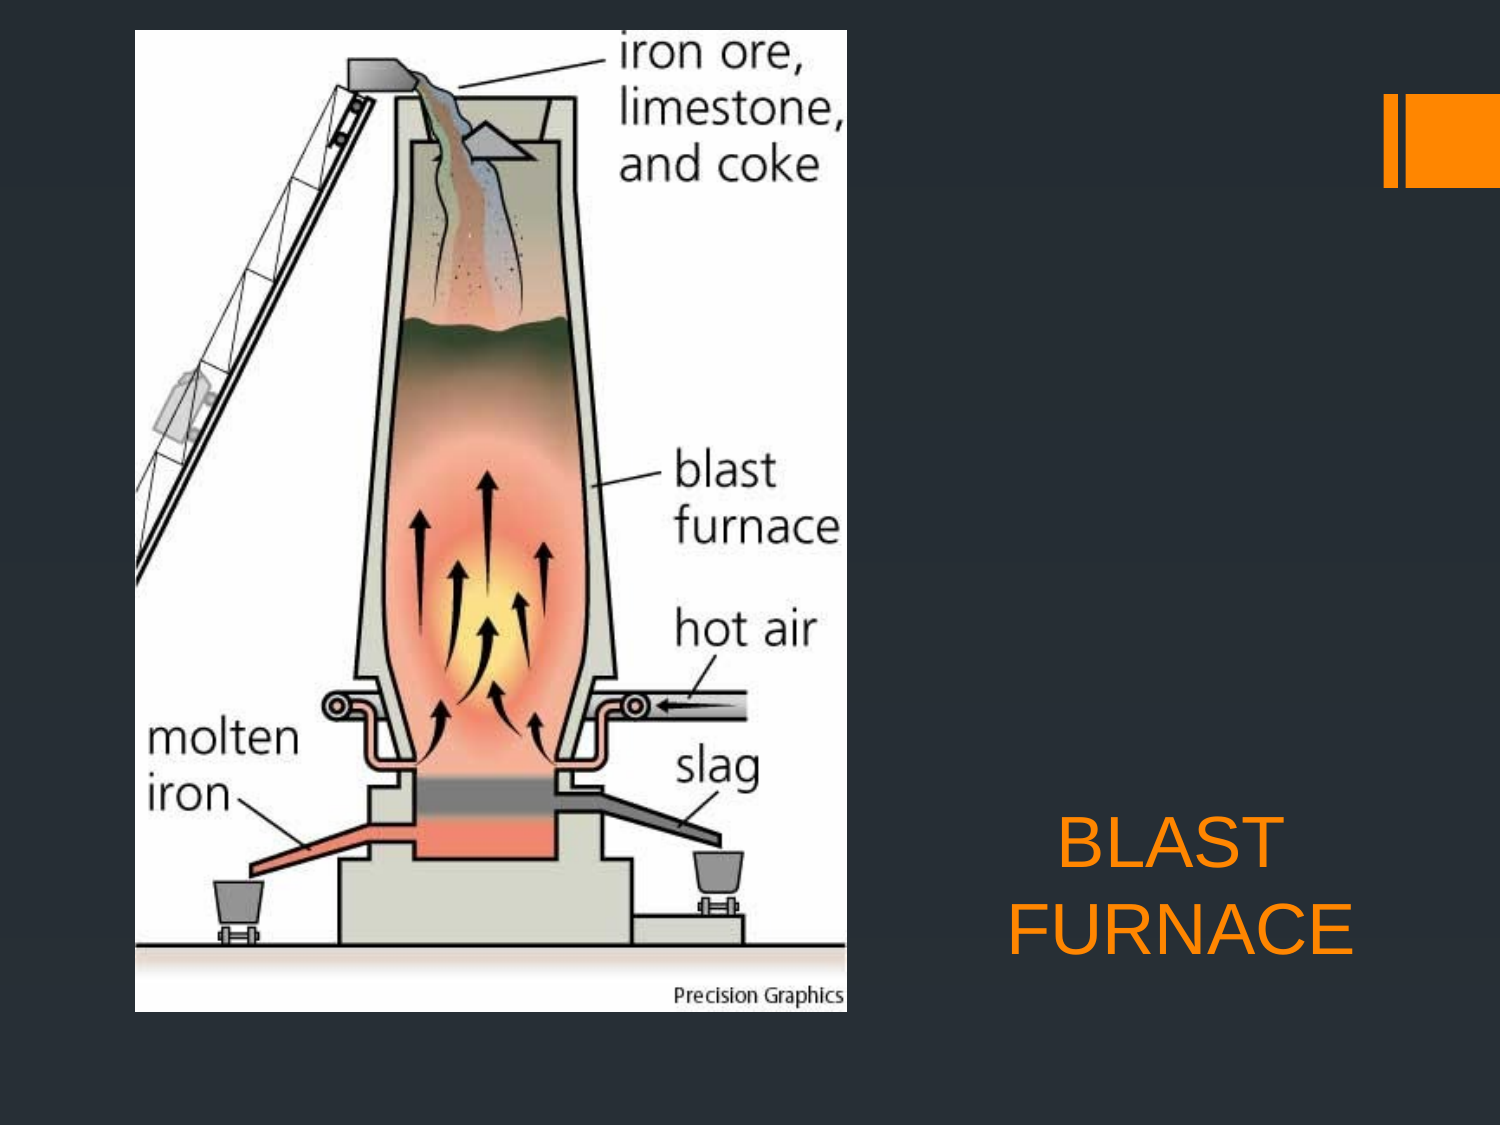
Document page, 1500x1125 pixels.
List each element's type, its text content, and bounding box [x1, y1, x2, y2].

picture [135, 30, 848, 1013]
title BLAST FURNACE [915, 786, 1447, 977]
